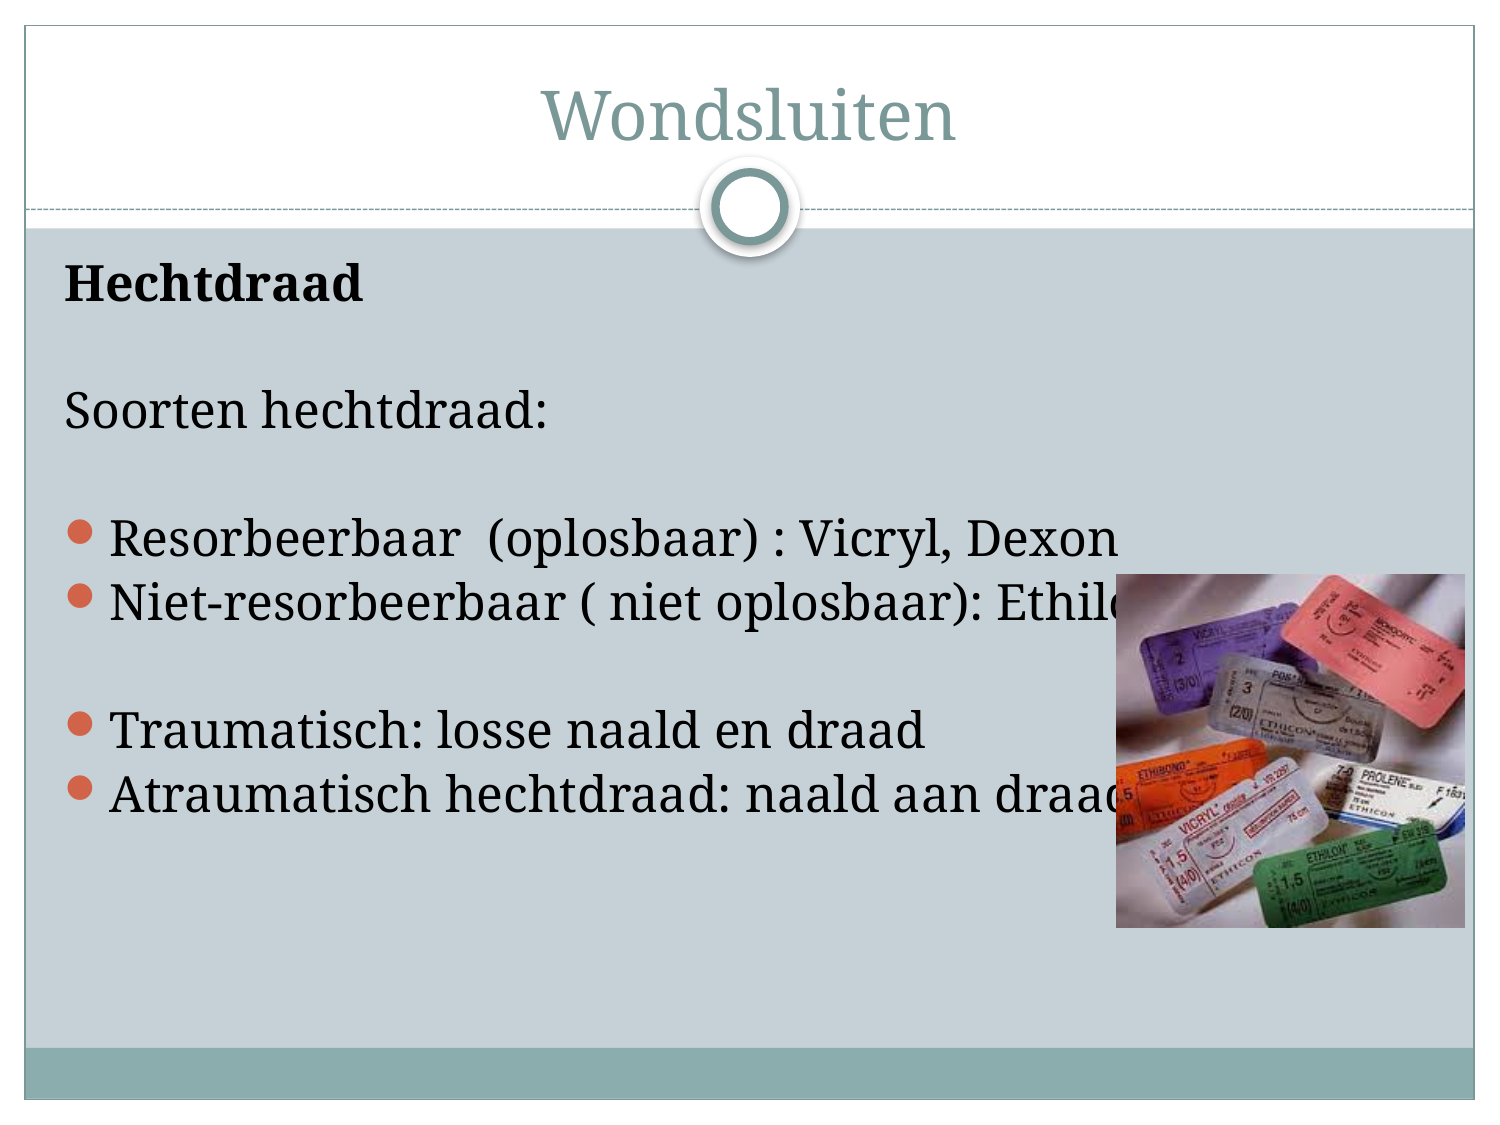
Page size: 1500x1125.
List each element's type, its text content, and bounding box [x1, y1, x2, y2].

picture [1115, 573, 1465, 928]
list Hechtdraad Soorten hechtdraad: Resorbeerbaar (oplosbaar) : Vicryl, Dexon Niet-resorbeerbaar ( niet oplosbaar): Ethilon, Prolene Traumatisch: losse naald en draad Atraumatisch hechtdraad: naald aan draad [49, 250, 1445, 1001]
title Wondsluiten [49, 37, 1450, 162]
